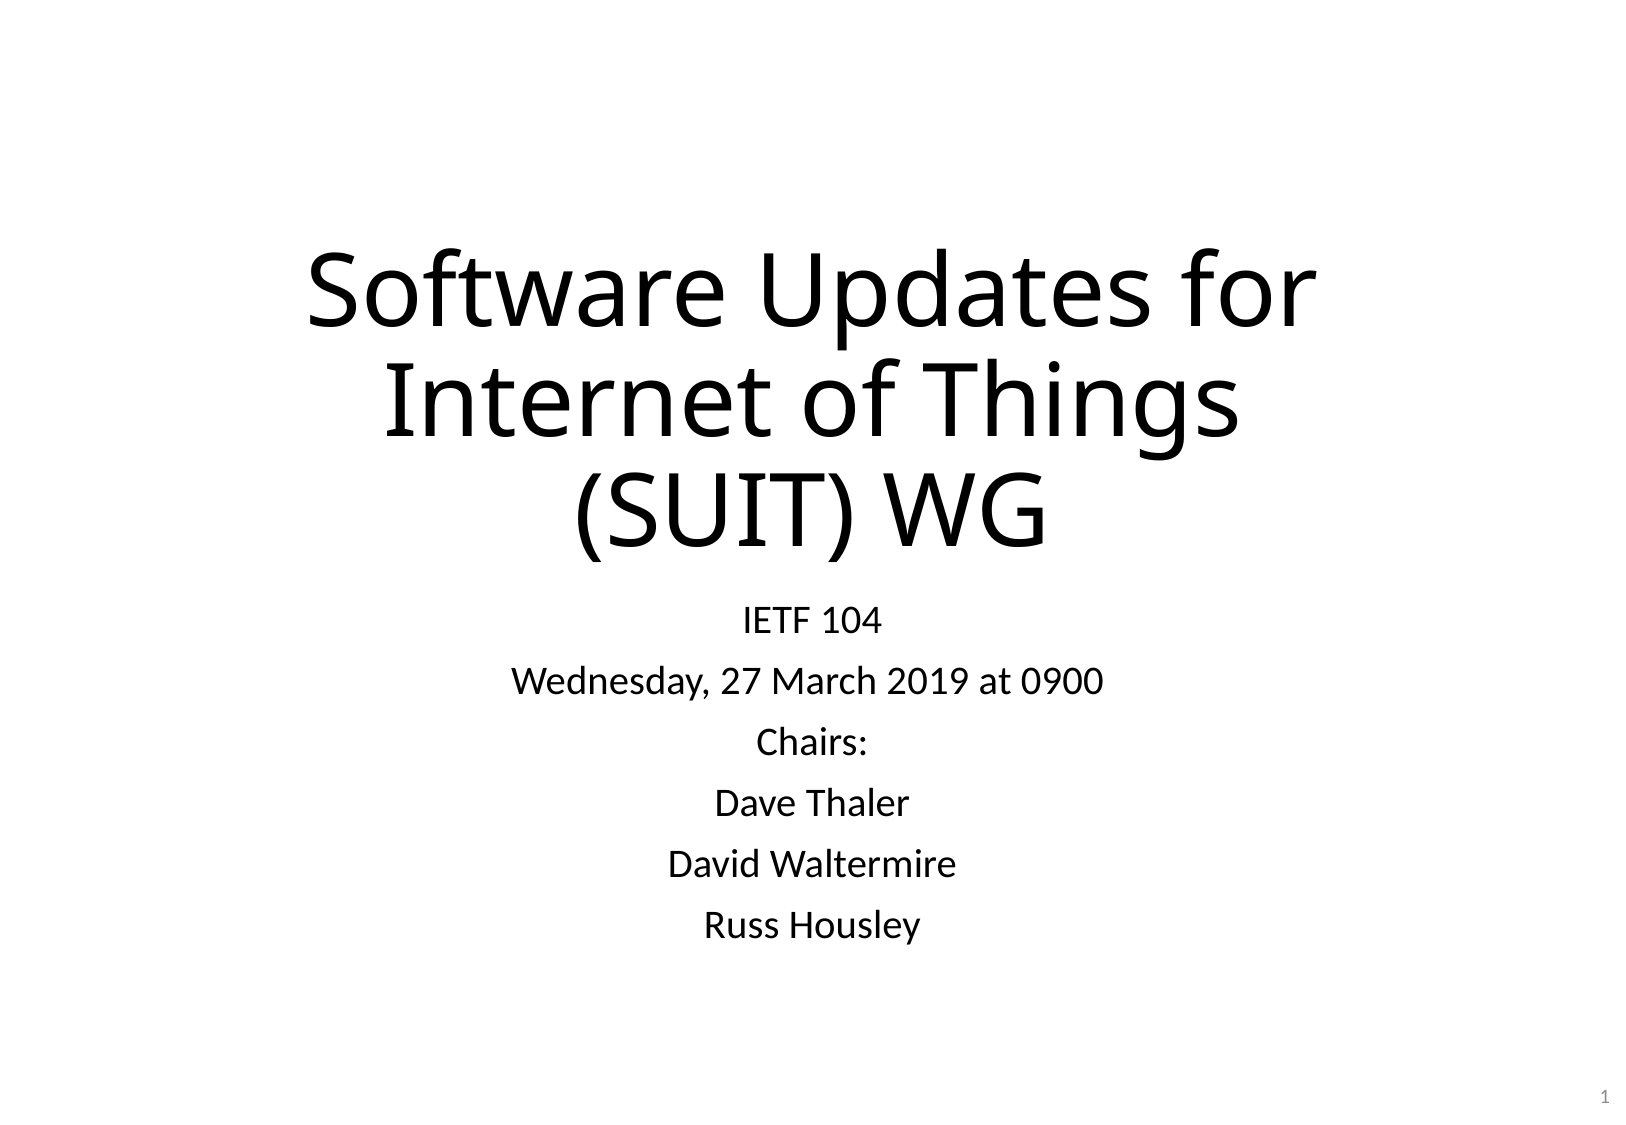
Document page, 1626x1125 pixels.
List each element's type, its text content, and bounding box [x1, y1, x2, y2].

slide_number 1 [1372, 1065, 1625, 1125]
title Software Updates for Internet of Things (SUIT) WG [203, 184, 1422, 576]
subtitle IETF 104 Wednesday, 27 March 2019 at 0900 Chairs: Dave Thaler David Waltermire Russ Housley [203, 590, 1422, 1025]
